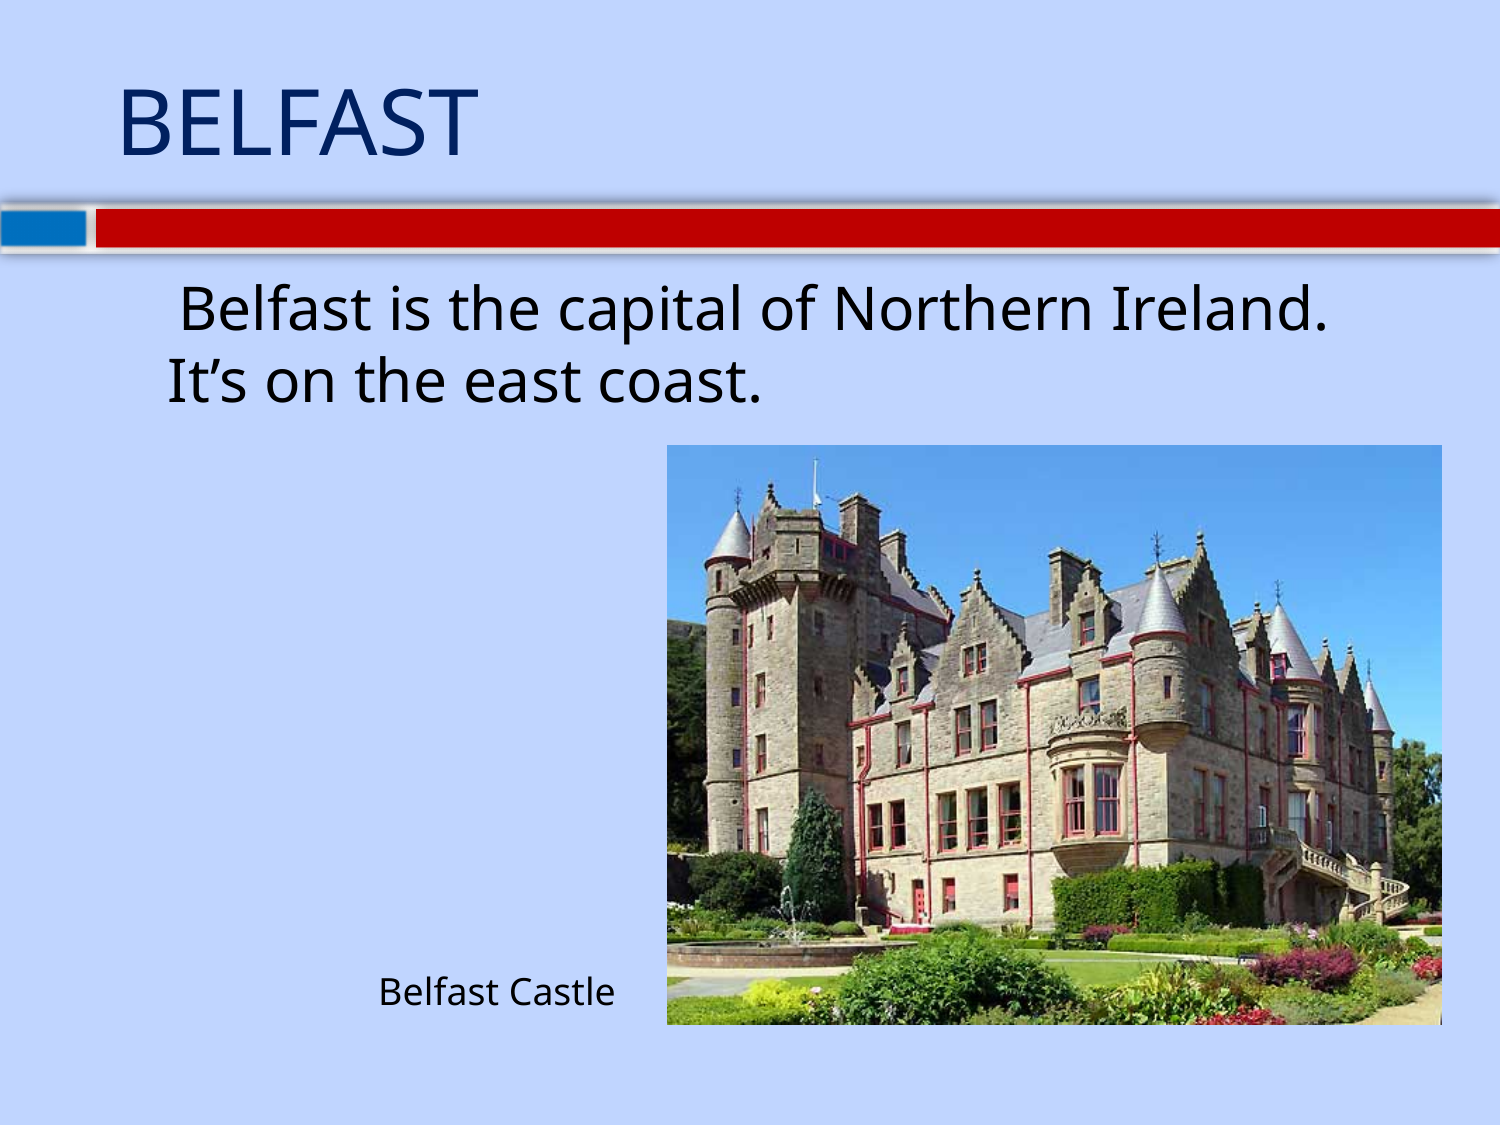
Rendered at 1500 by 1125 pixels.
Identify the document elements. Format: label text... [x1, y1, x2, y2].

title BELFAST [100, 37, 1438, 200]
list Belfast is the capital of Northern Ireland. It’s on the east coast. [100, 262, 1438, 1000]
text_box Belfast Castle [363, 960, 657, 1021]
picture [667, 445, 1442, 1026]
